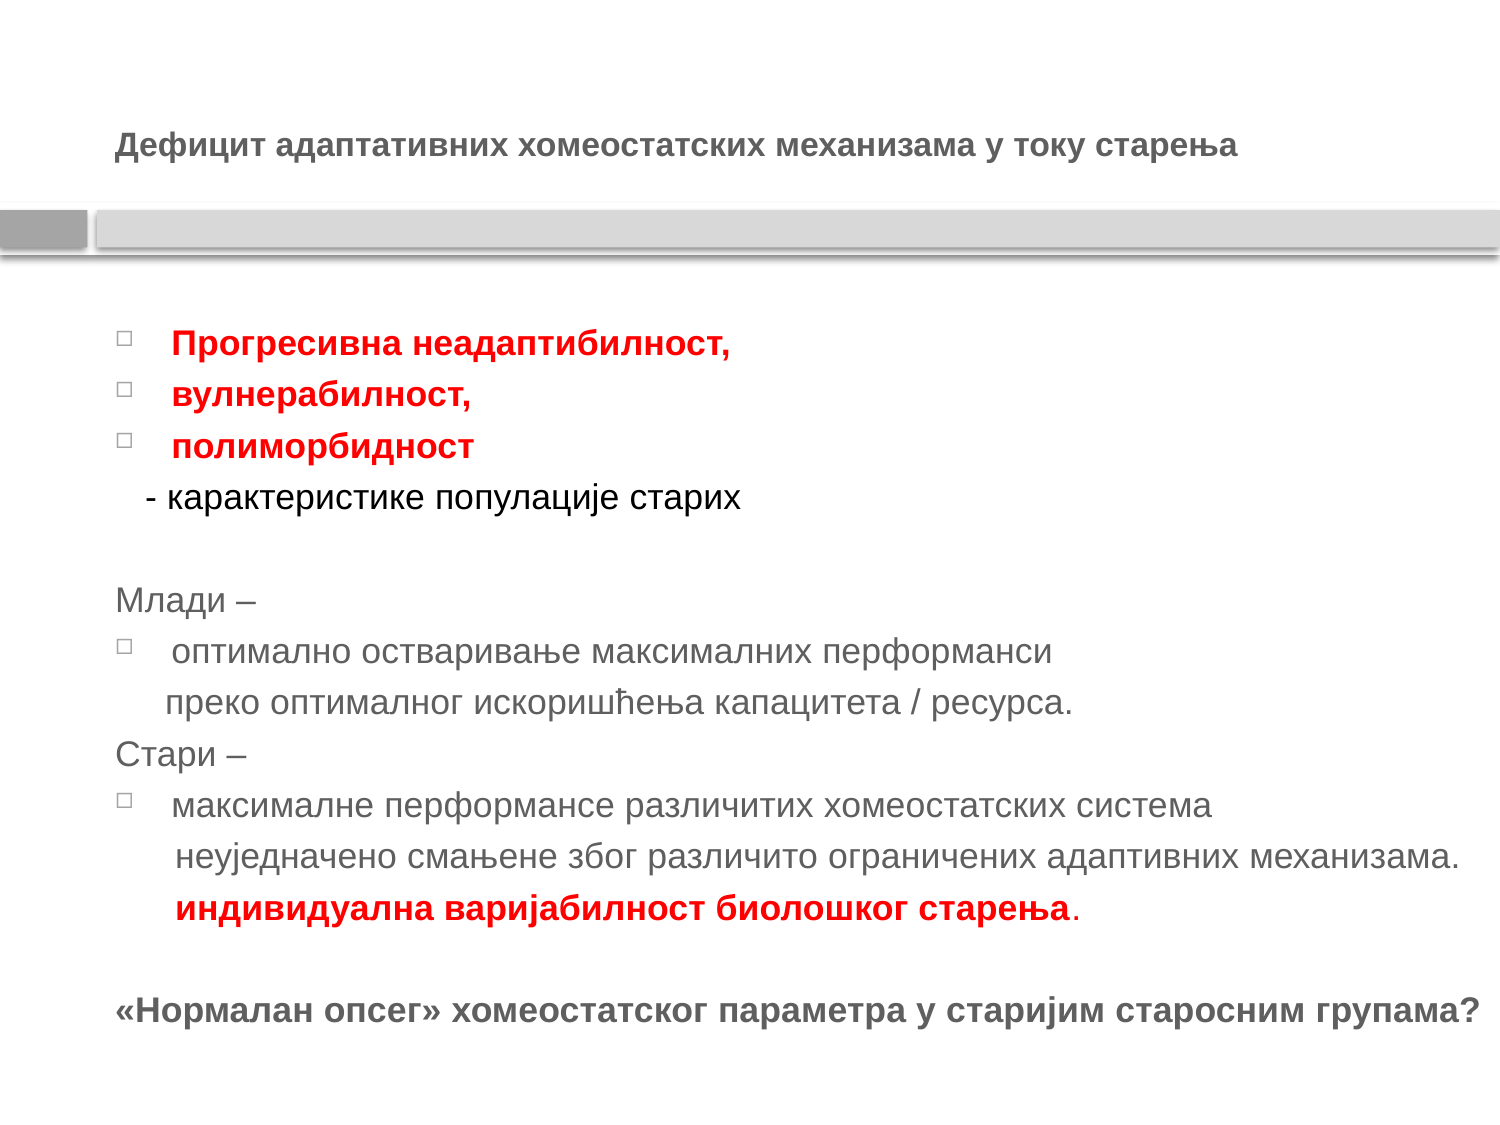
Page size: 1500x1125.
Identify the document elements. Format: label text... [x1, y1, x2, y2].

title Дефицит адаптативних хомеостатских механизама у току старења [99, 75, 1438, 238]
list Прогресивна неадаптибилност, вулнерабилност, полиморбидност - карактеристике популације старих Млади – оптимално остваривање максималних перформанси преко оптималног искоришћења капацитета / ресурса. Стари – максималне перформансе различитих хомеостатских система неуједначено смањене због различито ограничених адаптивних механизама. индивидуална варијабилност биолошког старења. «Нормалан опсег» хомеостатског параметра у старијим старосним групама? [100, 312, 1500, 1050]
